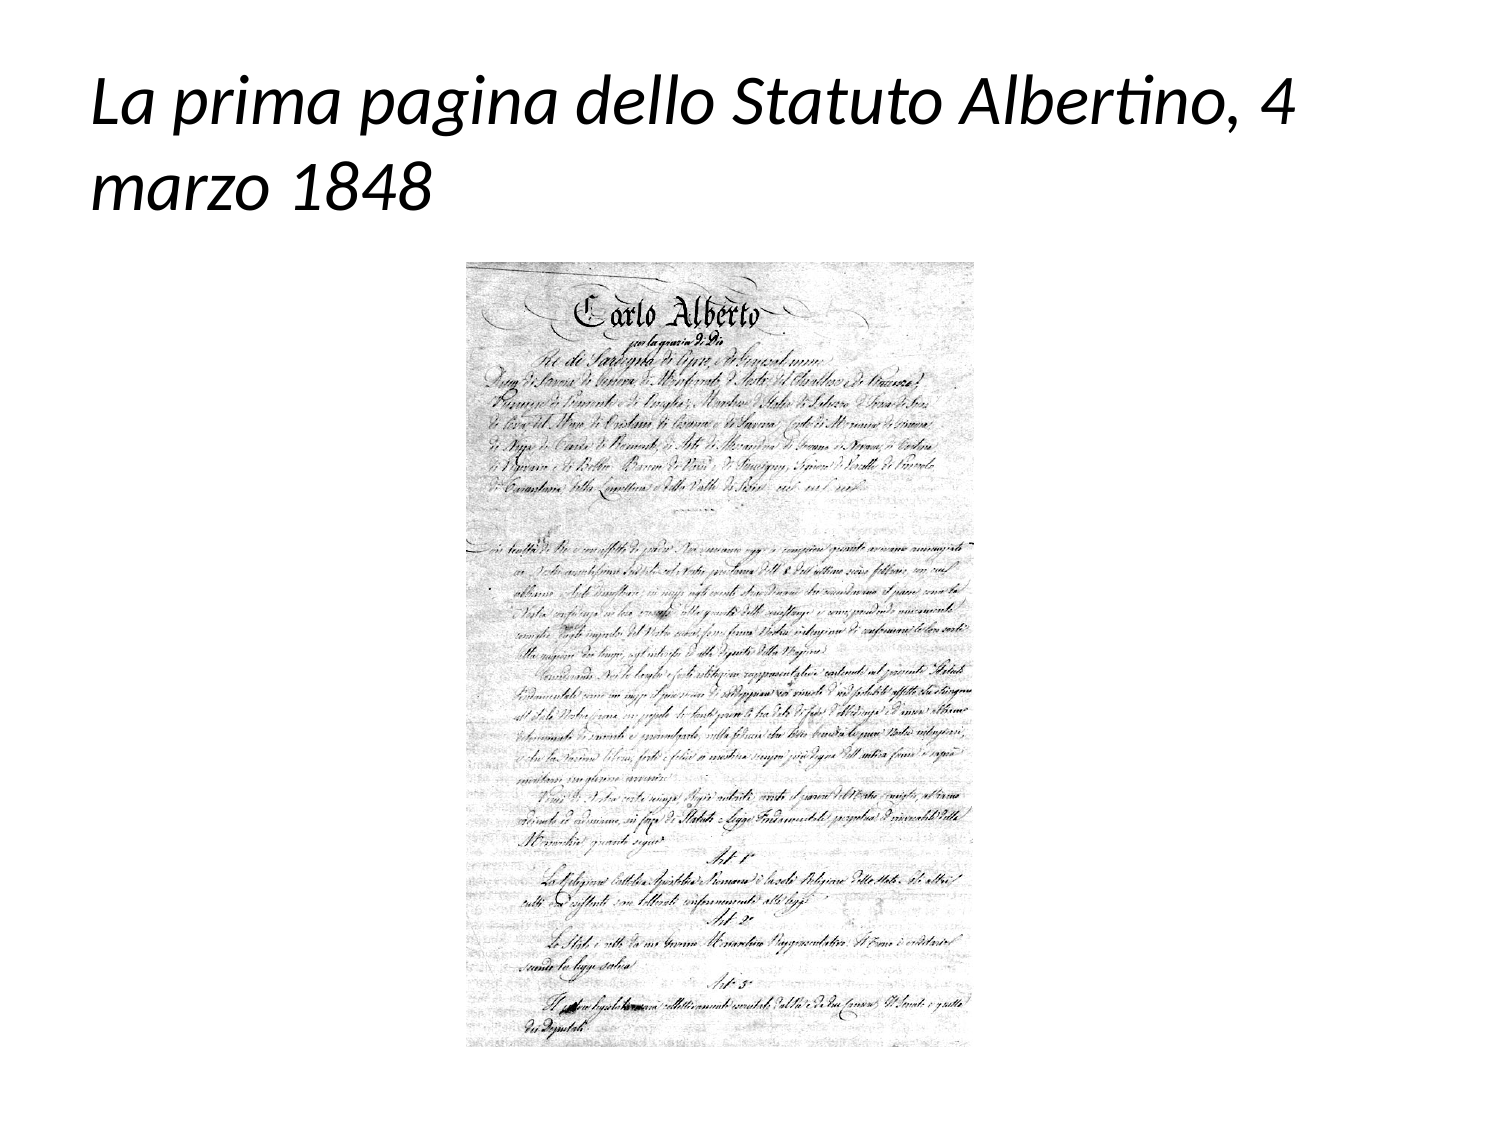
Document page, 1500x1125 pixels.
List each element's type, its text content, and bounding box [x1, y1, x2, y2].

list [466, 262, 974, 1048]
title La prima pagina dello Statuto Albertino, 4 marzo 1848 [75, 45, 1425, 233]
